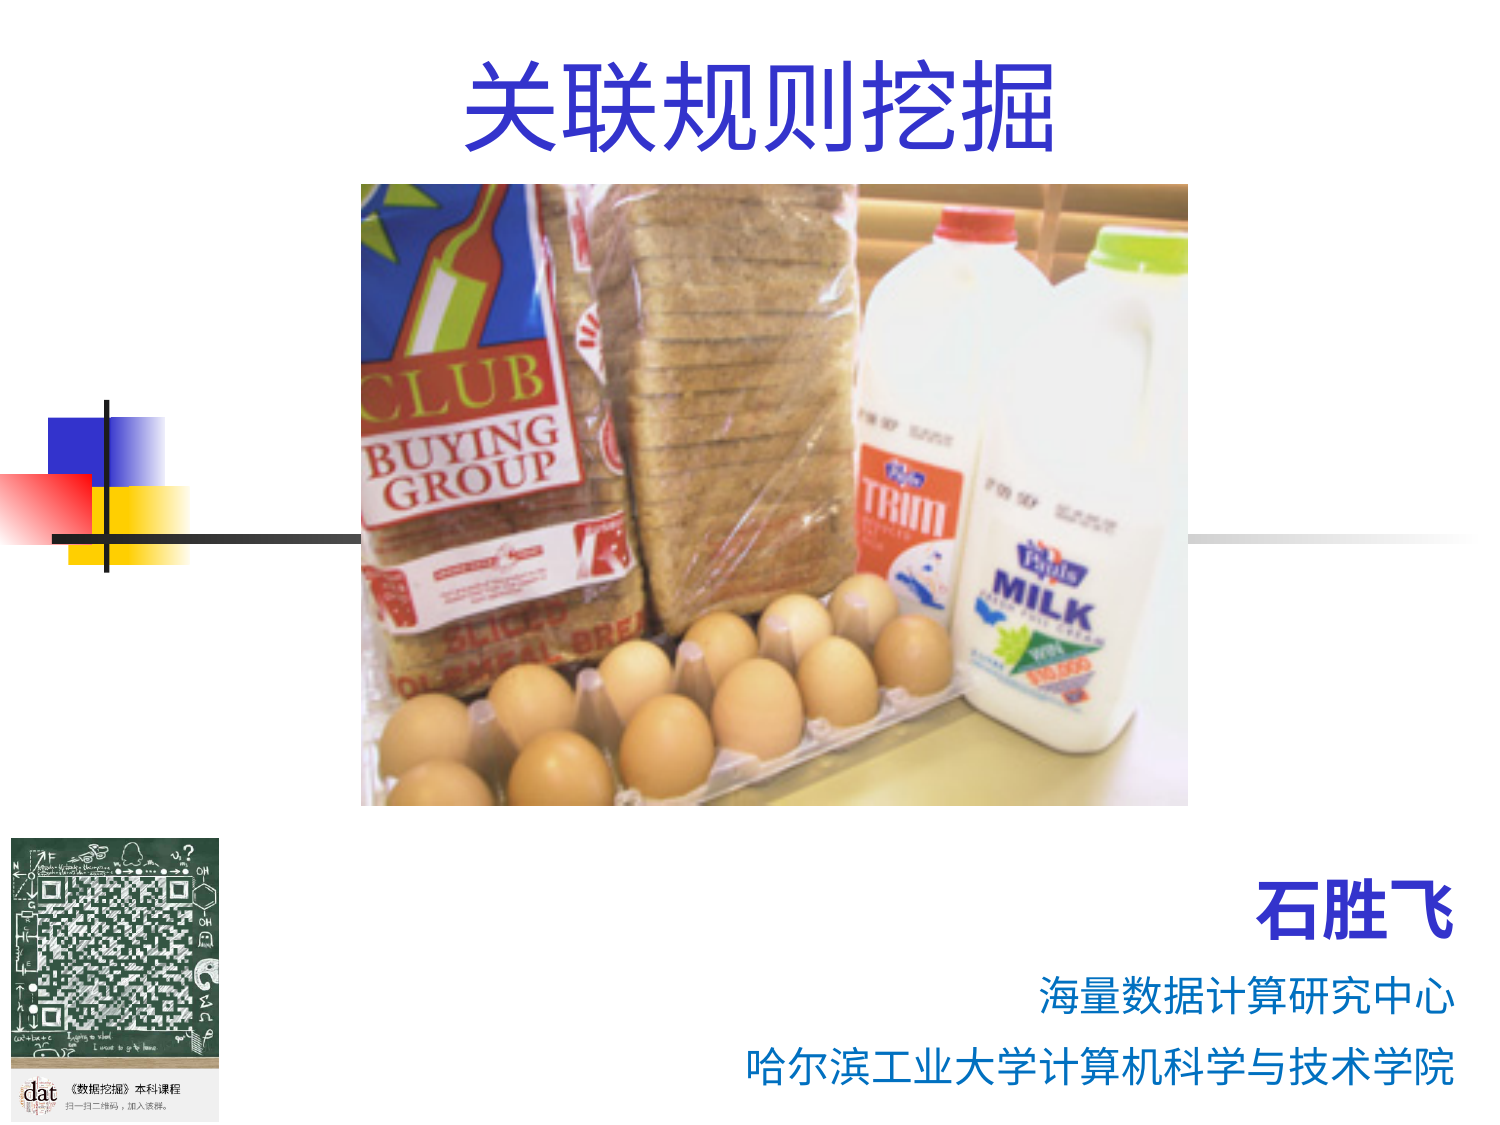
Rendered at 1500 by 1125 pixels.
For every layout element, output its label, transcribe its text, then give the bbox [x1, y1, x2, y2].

subtitle 石胜飞 海量数据计算研究中心 哈尔滨工业大学计算机科学与技术学院 [626, 869, 1471, 1083]
picture [11, 838, 219, 1123]
title 关联规则挖掘 [123, 54, 1397, 173]
picture [361, 184, 1188, 806]
